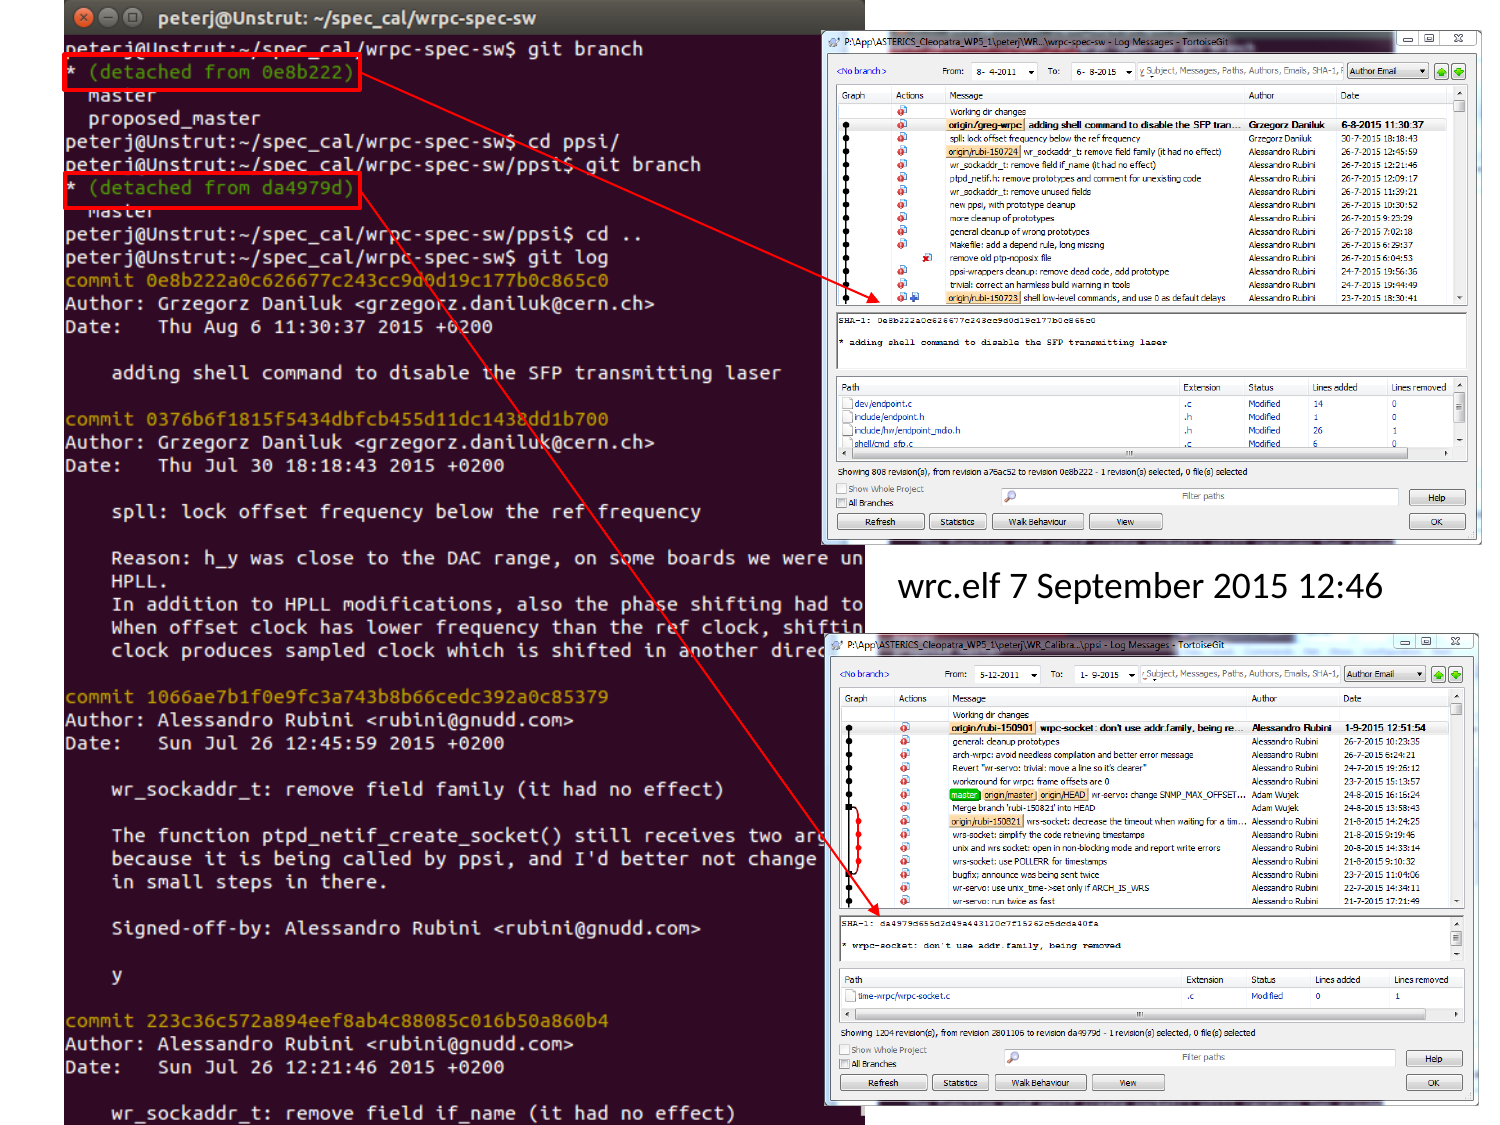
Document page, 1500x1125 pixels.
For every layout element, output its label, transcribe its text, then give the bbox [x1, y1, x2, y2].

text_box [359, 71, 881, 189]
text_box wrc.elf 7 September 2015 12:46 [885, 555, 1399, 614]
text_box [359, 190, 881, 918]
picture [64, 0, 1483, 1125]
